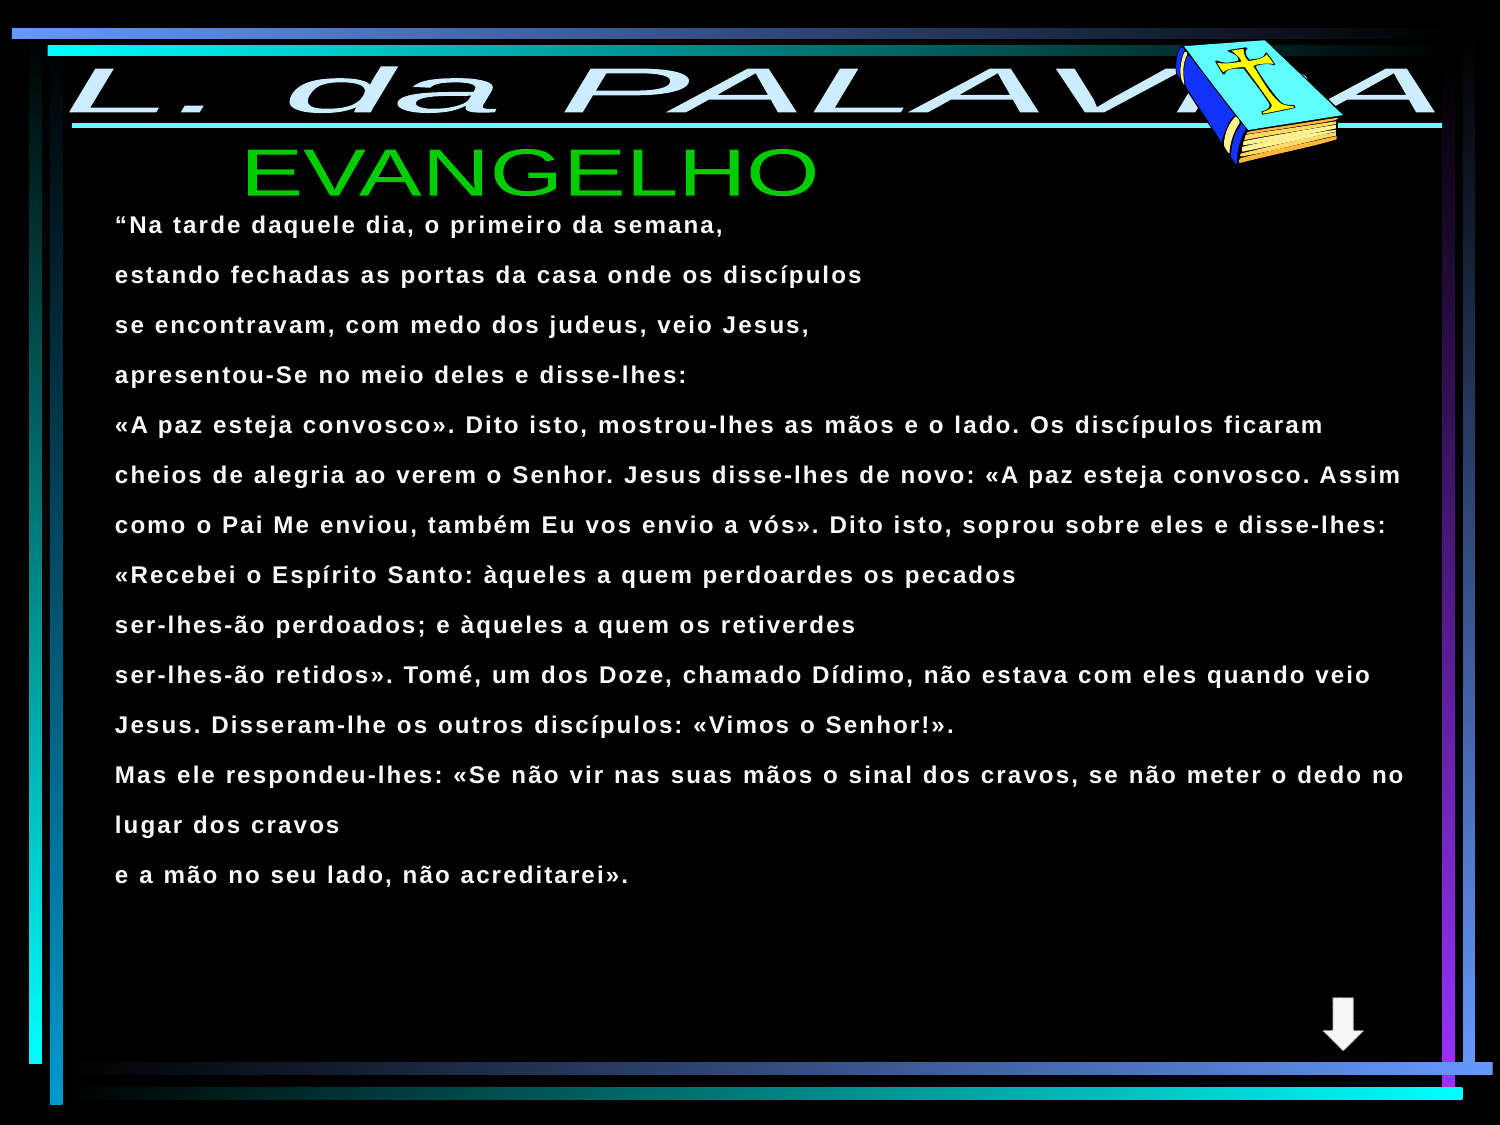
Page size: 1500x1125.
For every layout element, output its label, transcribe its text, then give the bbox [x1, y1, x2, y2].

picture [1312, 988, 1376, 1054]
text_box “Na tarde daquele dia, o primeiro da semana, estando fechadas as portas da casa onde os discípulos se encontravam, com medo dos judeus, veio Jesus, apresentou-Se no meio deles e disse-lhes: «A paz esteja convosco». Dito isto, mostrou-lhes as mãos e o lado. Os discípulos ficaram cheios de alegria ao verem o Senhor. Jesus disse-lhes de novo: «A paz esteja convosco. Assim como o Pai Me enviou, também Eu vos envio a vós». Dito isto, soprou sobre eles e disse-lhes: «Recebei o Espírito Santo: àqueles a quem perdoardes os pecados ser-lhes-ão perdoados; e àqueles a quem os retiverdes ser-lhes-ão retidos». Tomé, um dos Doze, chamado Dídimo, não estava com eles quando veio Jesus. Disseram-lhe os outros discípulos: «Vimos o Senhor!». Mas ele respondeu-lhes: «Se não vir nas suas mãos o sinal dos cravos, se não meter o dedo no lugar dos cravos e a mão no seu lado, não acreditarei». [100, 196, 1439, 912]
picture [1174, 36, 1350, 168]
